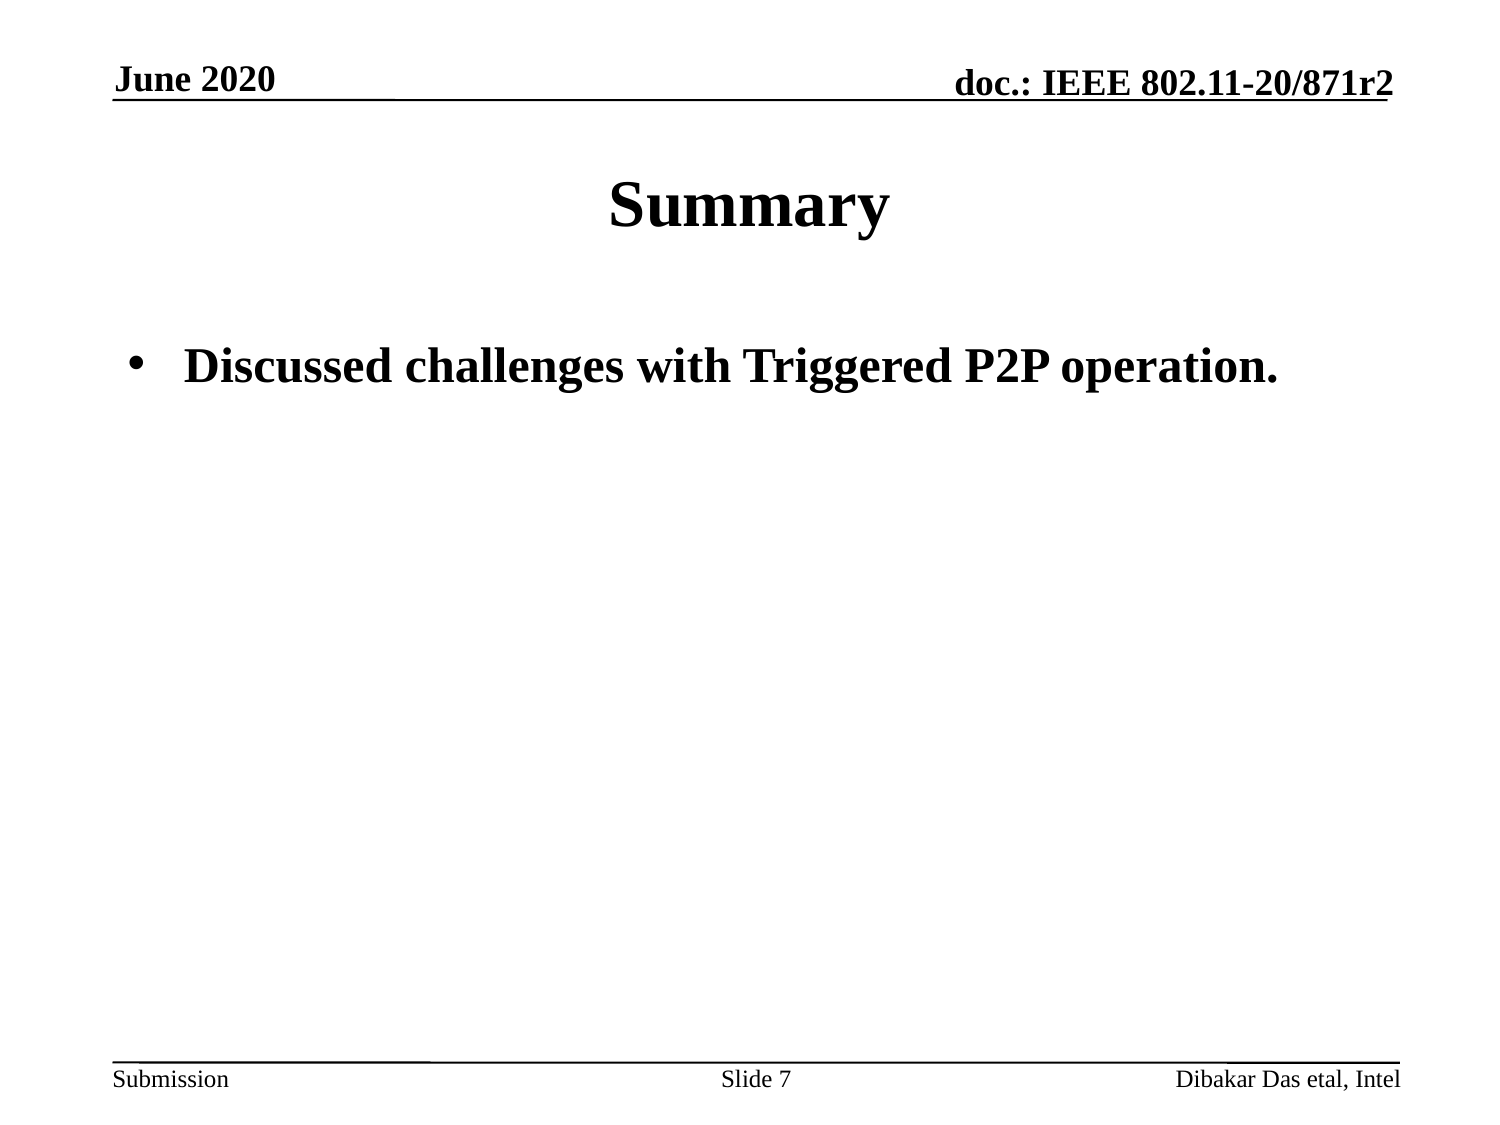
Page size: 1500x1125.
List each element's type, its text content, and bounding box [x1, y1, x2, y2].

title Summary [112, 112, 1388, 288]
slide_number Slide 7 [712, 1061, 800, 1123]
list Discussed challenges with Triggered P2P operation. [112, 324, 1388, 1000]
footer Dibakar Das etal, Intel [878, 1061, 1402, 1093]
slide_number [114, 54, 423, 100]
